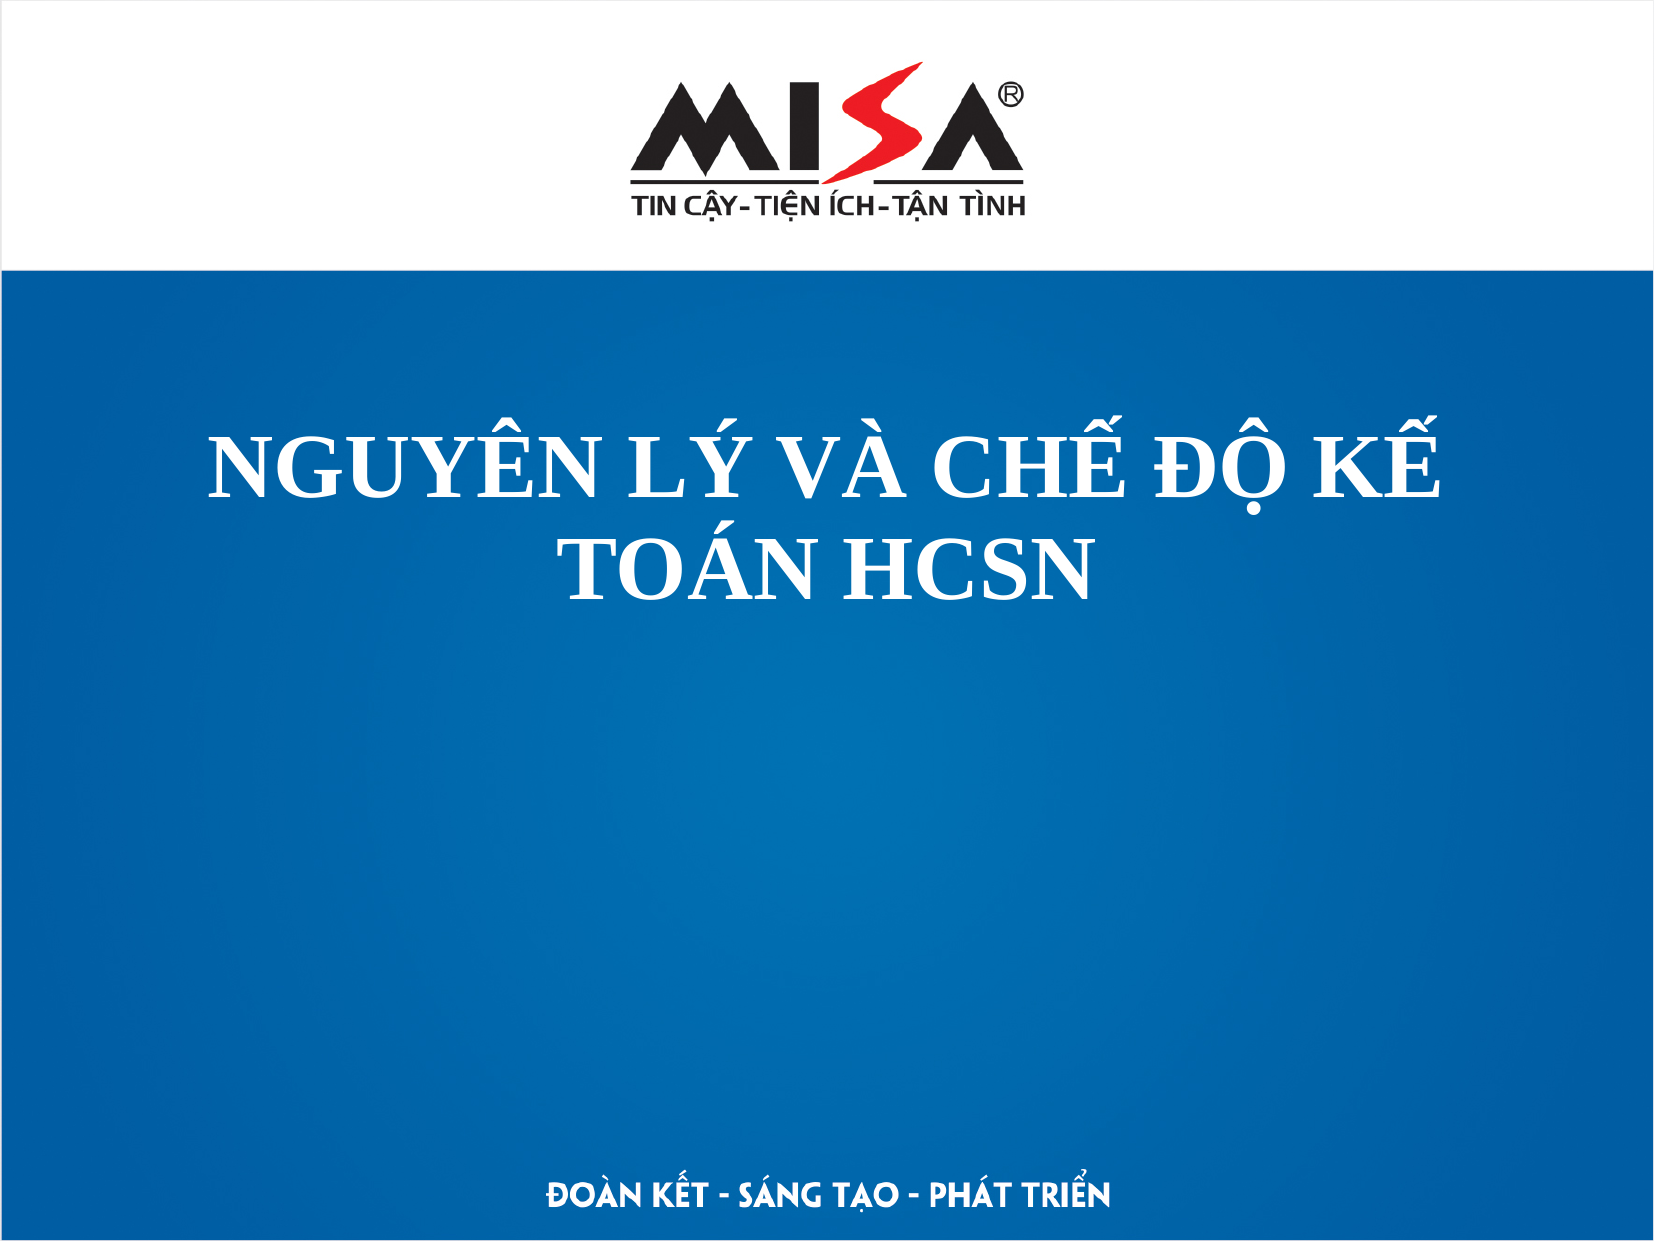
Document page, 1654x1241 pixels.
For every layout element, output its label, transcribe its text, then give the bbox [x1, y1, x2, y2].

title NGUYÊN LÝ VÀ CHẾ ĐỘ KẾ TOÁN HCSN [123, 384, 1530, 652]
picture [0, 0, 1654, 1241]
